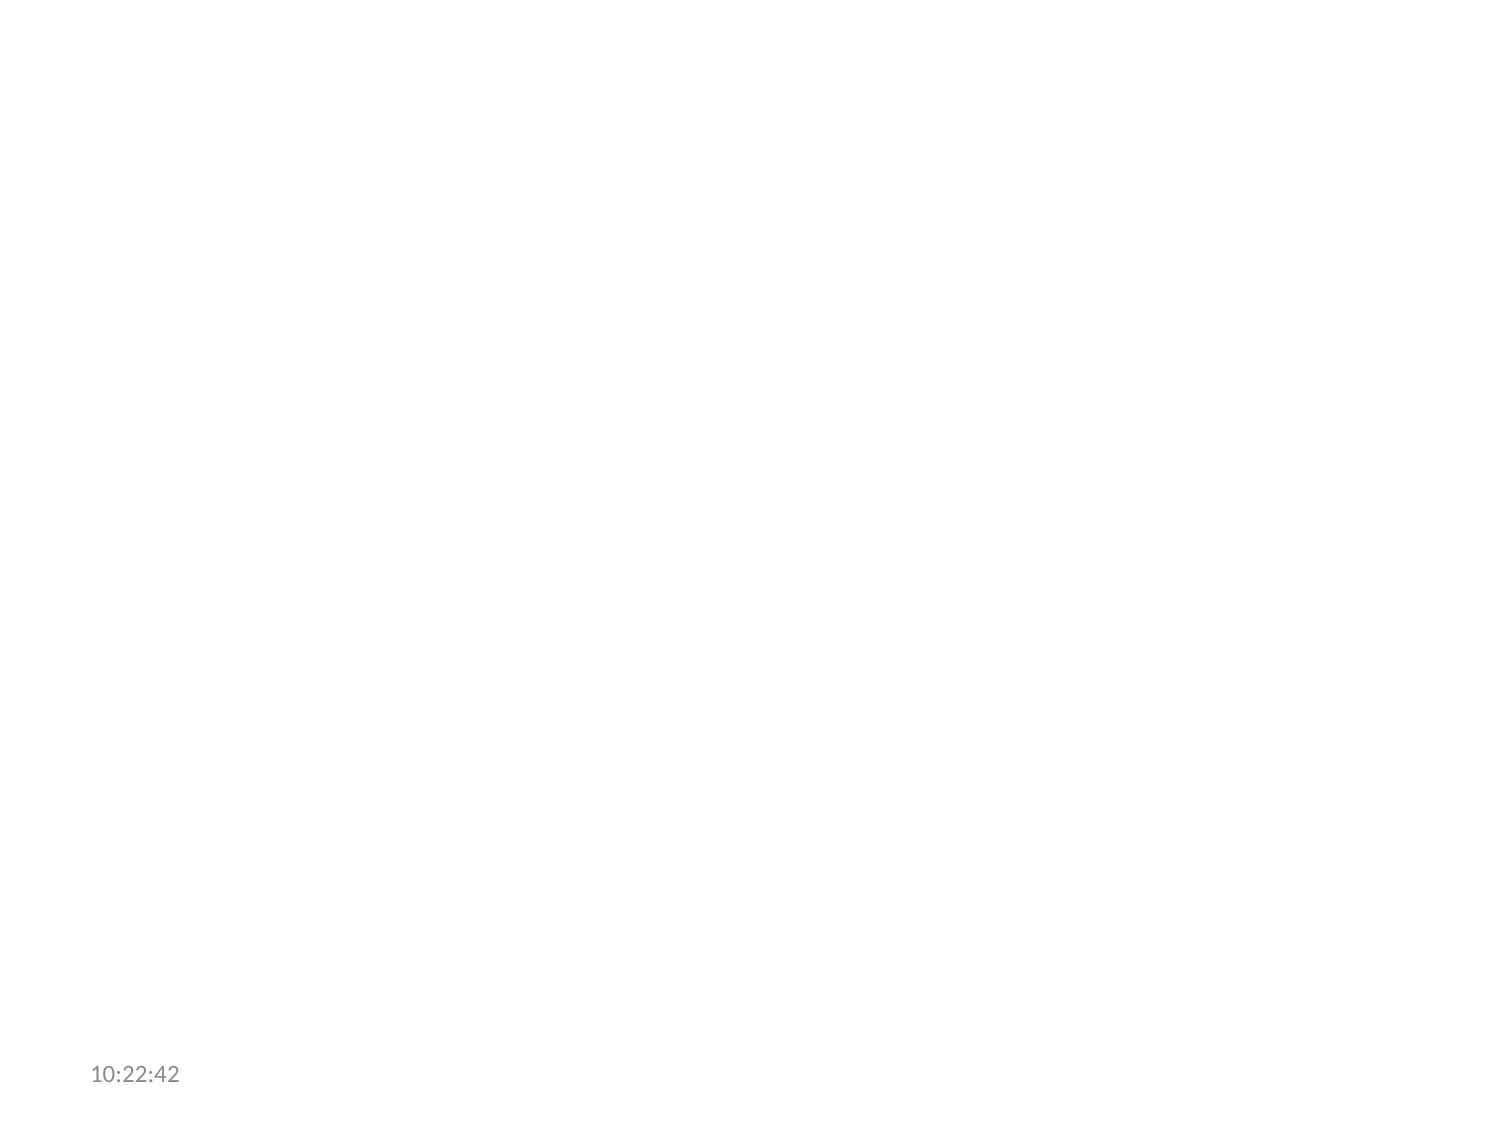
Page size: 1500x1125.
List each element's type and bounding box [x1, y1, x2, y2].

slide_number [75, 1042, 425, 1103]
